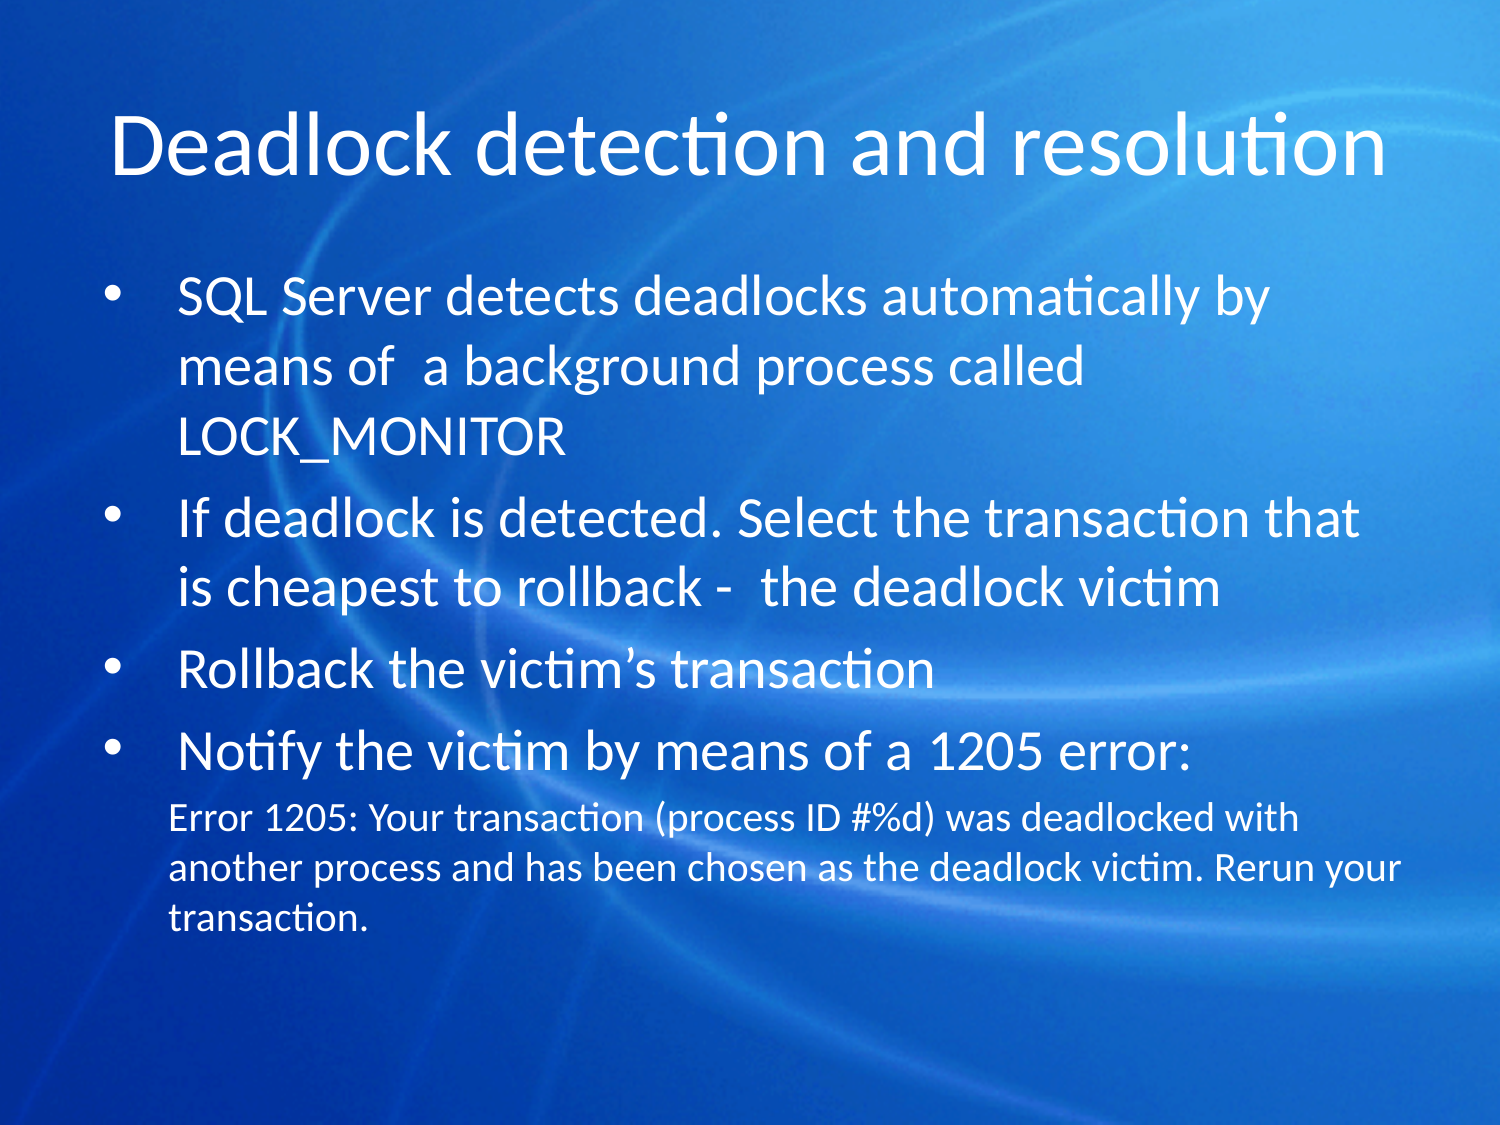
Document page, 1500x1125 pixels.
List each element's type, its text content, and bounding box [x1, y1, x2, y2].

title Deadlock detection and resolution [75, 45, 1425, 233]
picture [0, 0, 1500, 1125]
list SQL Server detects deadlocks automatically by means of a background process called LOCK_MONITOR If deadlock is detected. Select the transaction that is cheapest to rollback - the deadlock victim Rollback the victim’s transaction Notify the victim by means of a 1205 error: Error 1205: Your transaction (process ID #%d) was deadlocked with another process and has been chosen as the deadlock victim. Rerun your transaction. [87, 249, 1425, 1013]
